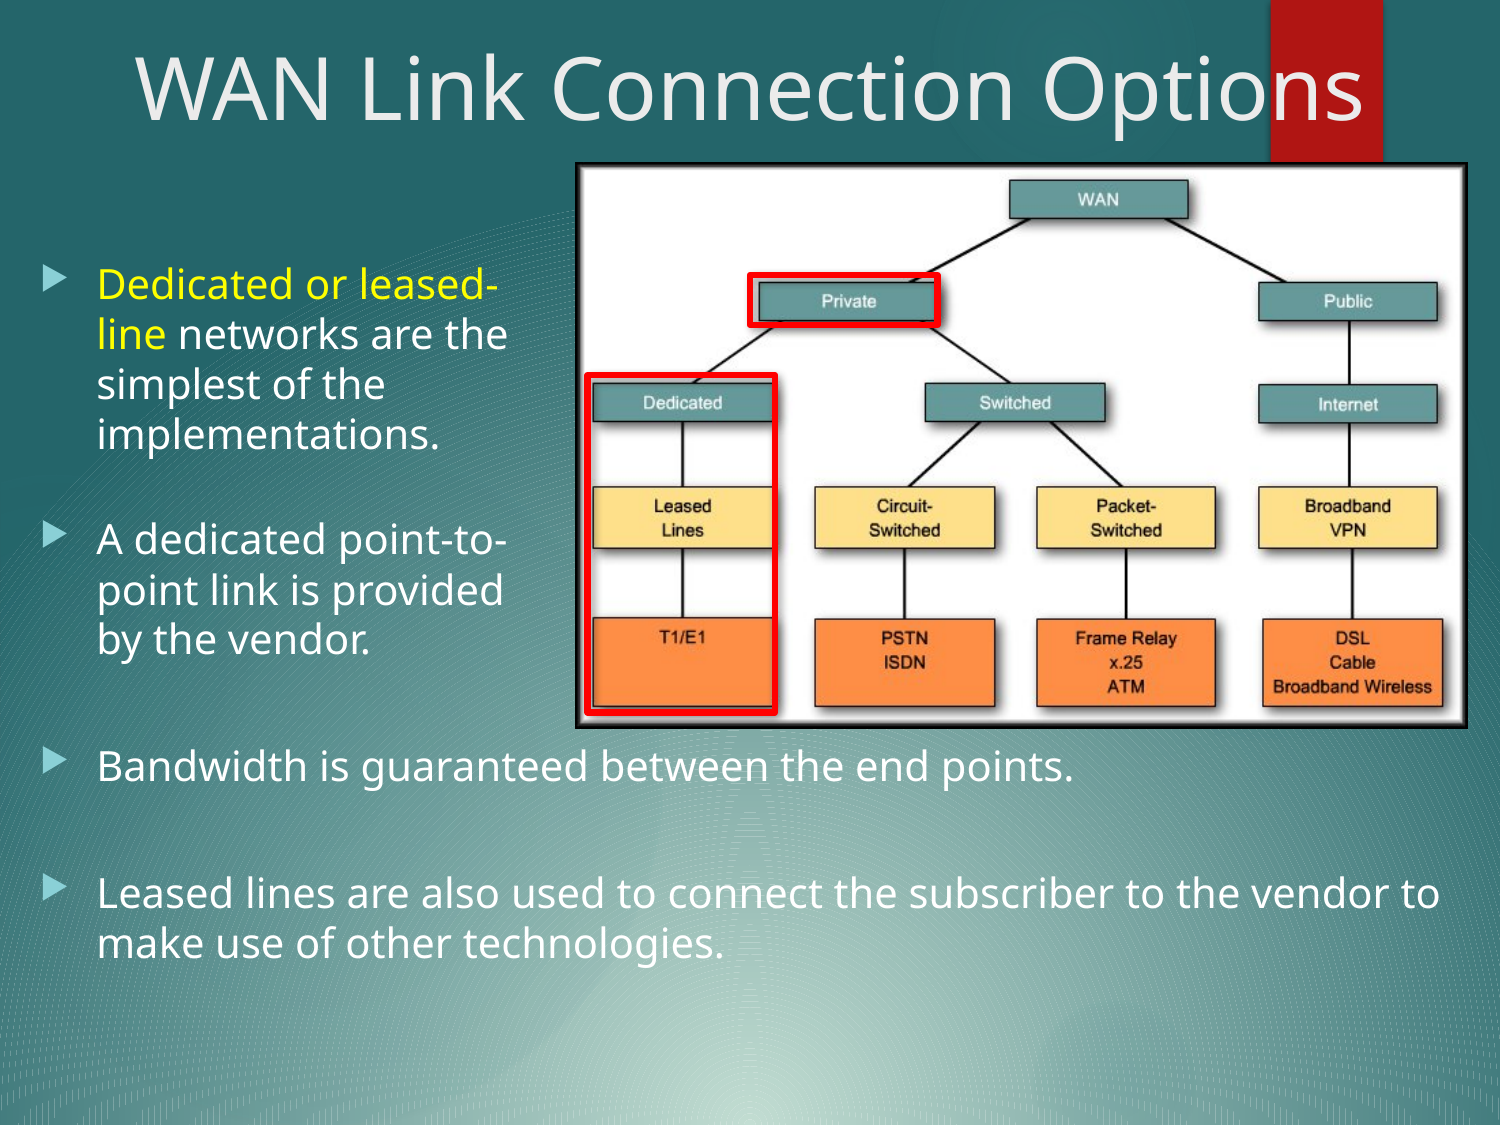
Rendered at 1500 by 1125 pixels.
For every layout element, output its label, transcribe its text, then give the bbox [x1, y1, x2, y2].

picture [574, 162, 1468, 729]
title WAN Link Connection Options [24, 24, 1475, 138]
list Dedicated or leased- line networks are the simplest of the implementations. A dedicated point-to- point link is provided by the vendor. Bandwidth is guaranteed between the end points. Leased lines are also used to connect the subscriber to the vendor to make use of other technologies. [24, 249, 1475, 1113]
